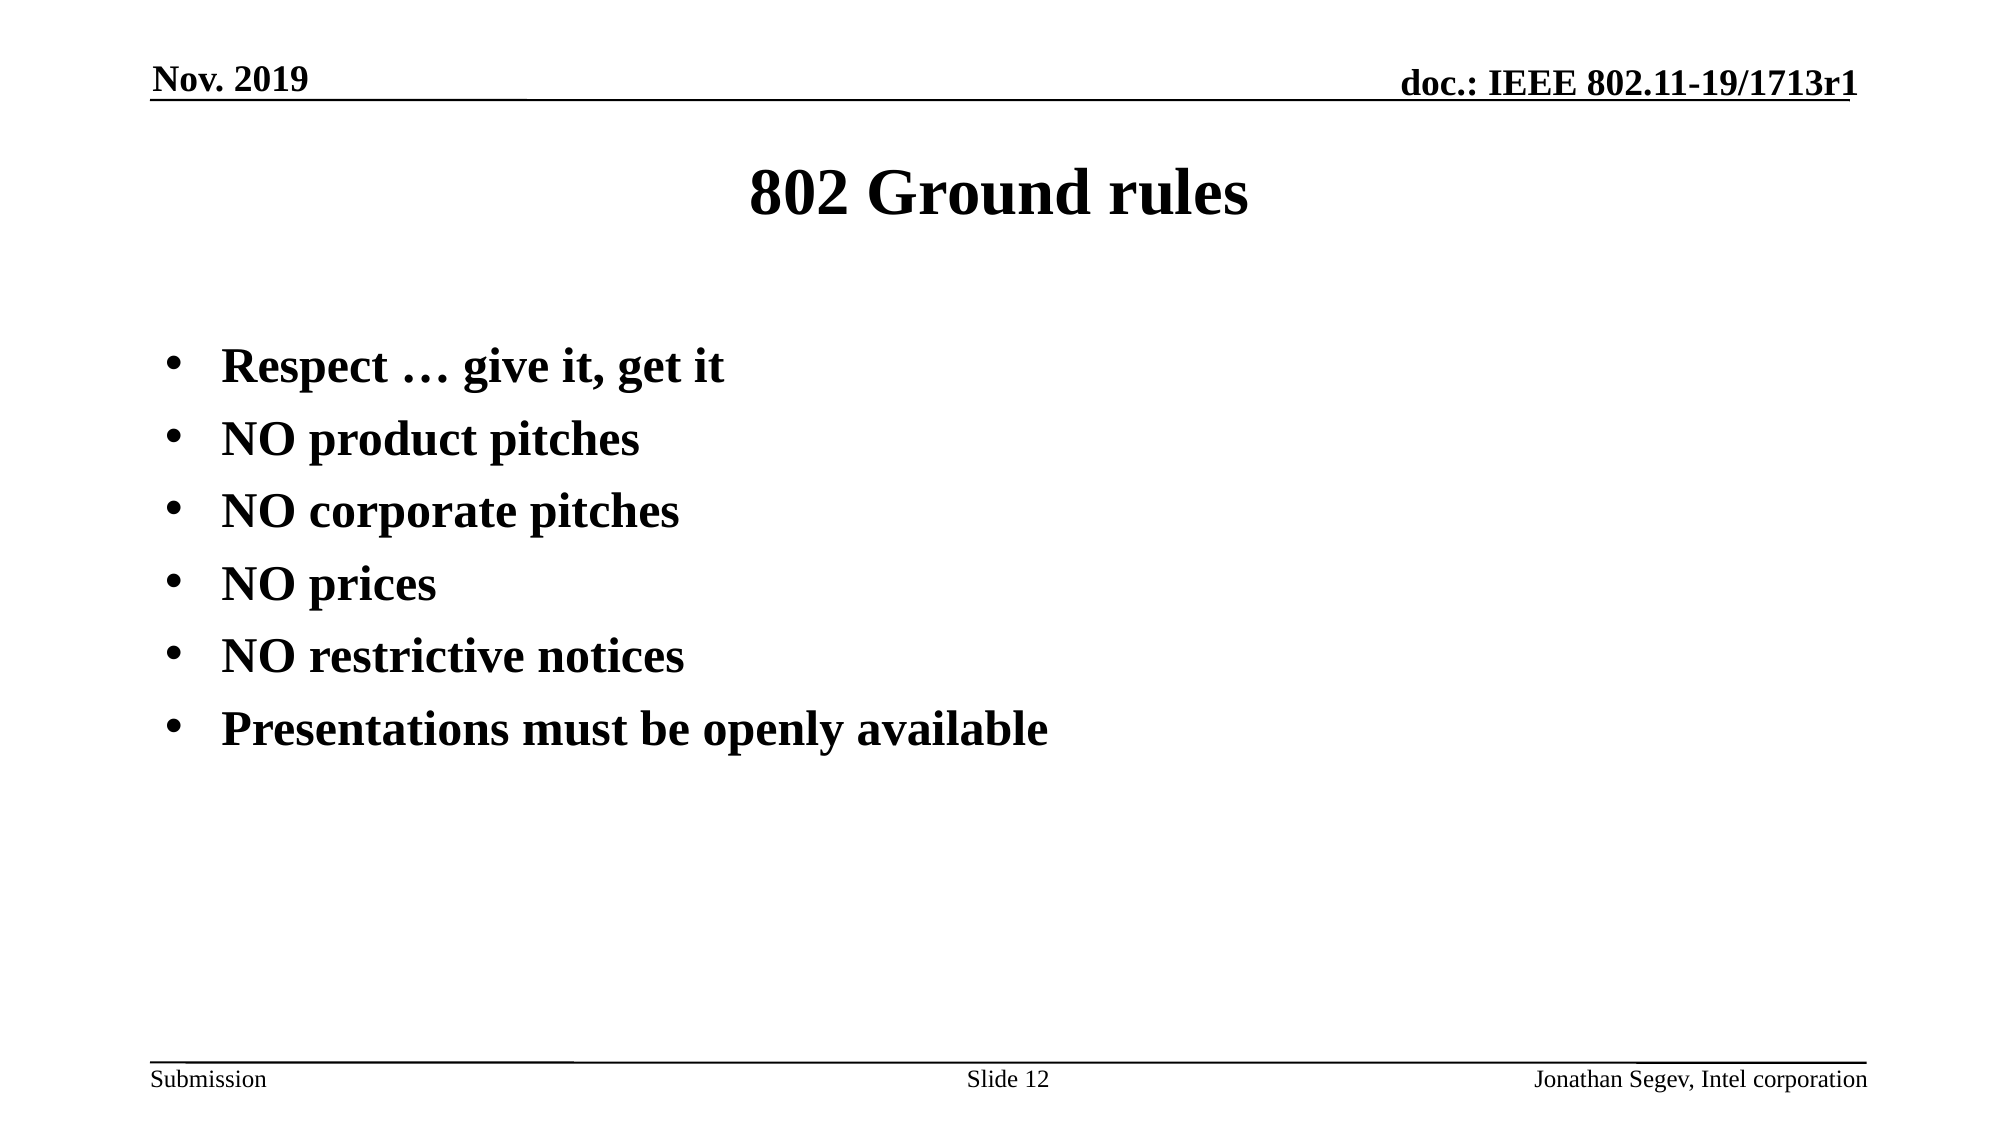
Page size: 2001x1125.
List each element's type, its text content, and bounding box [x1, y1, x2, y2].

footer Jonathan Segev, Intel corporation [1171, 1061, 1869, 1093]
list Respect … give it, get it NO product pitches NO corporate pitches NO prices NO restrictive notices Presentations must be openly available [149, 324, 1850, 1000]
slide_number Slide 12 [950, 1061, 1067, 1123]
title 802 Ground rules [149, 112, 1850, 288]
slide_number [152, 54, 563, 100]
